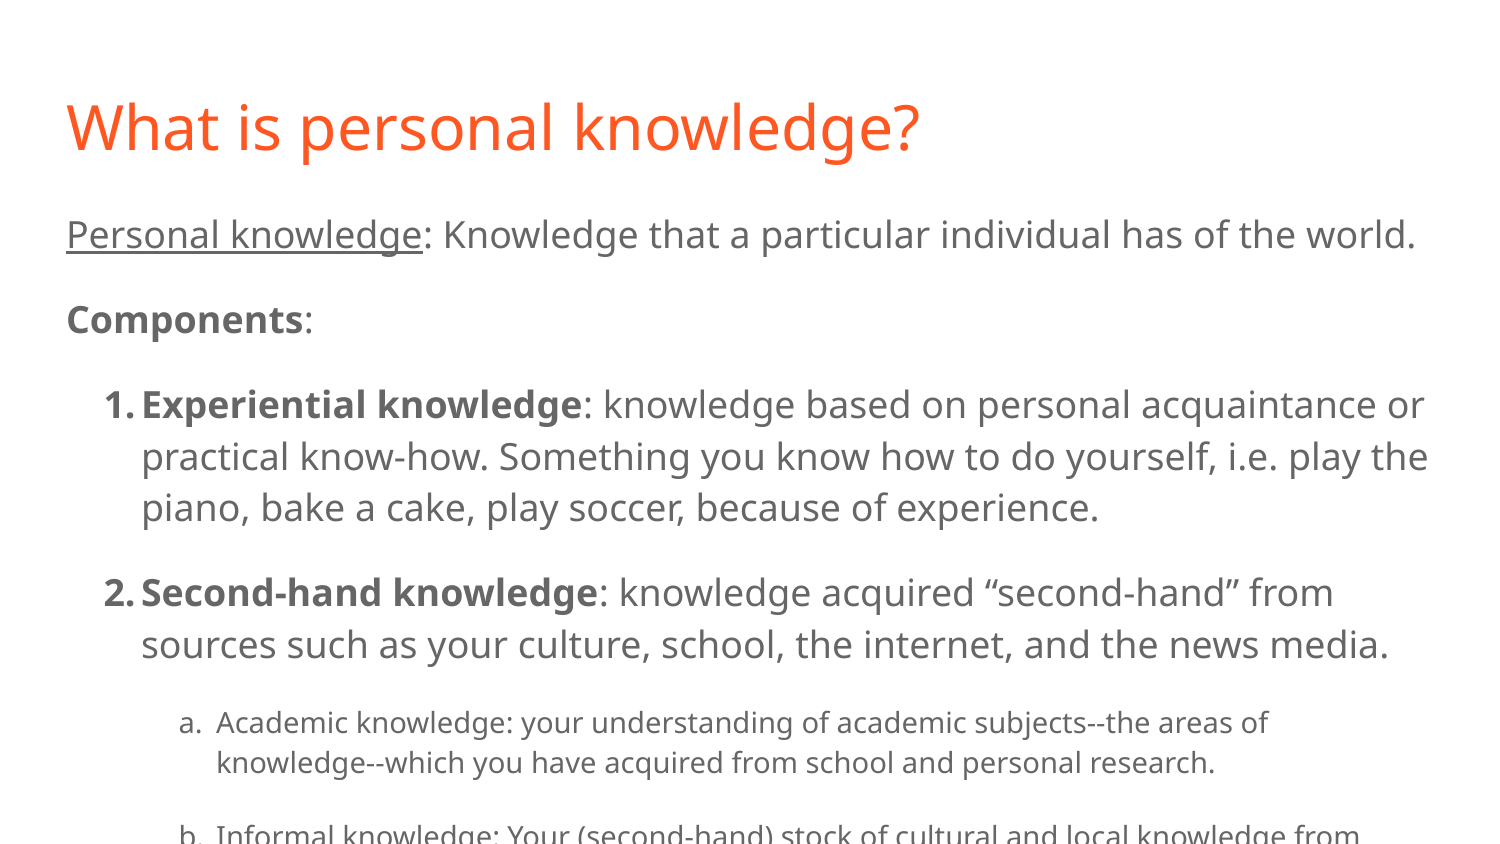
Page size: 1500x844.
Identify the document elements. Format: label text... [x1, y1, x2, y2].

list Personal knowledge: Knowledge that a particular individual has of the world. Components: Experiential knowledge: knowledge based on personal acquaintance or practical know-how. Something you know how to do yourself, i.e. play the piano, bake a cake, play soccer, because of experience. Second-hand knowledge: knowledge acquired “second-hand” from sources such as your culture, school, the internet, and the news media. Academic knowledge: your understanding of academic subjects--the areas of knowledge--which you have acquired from school and personal research. Informal knowledge: Your (second-hand) stock of cultural and local knowledge from random facts and trivia. [51, 189, 1449, 750]
title What is personal knowledge? [51, 72, 1449, 167]
